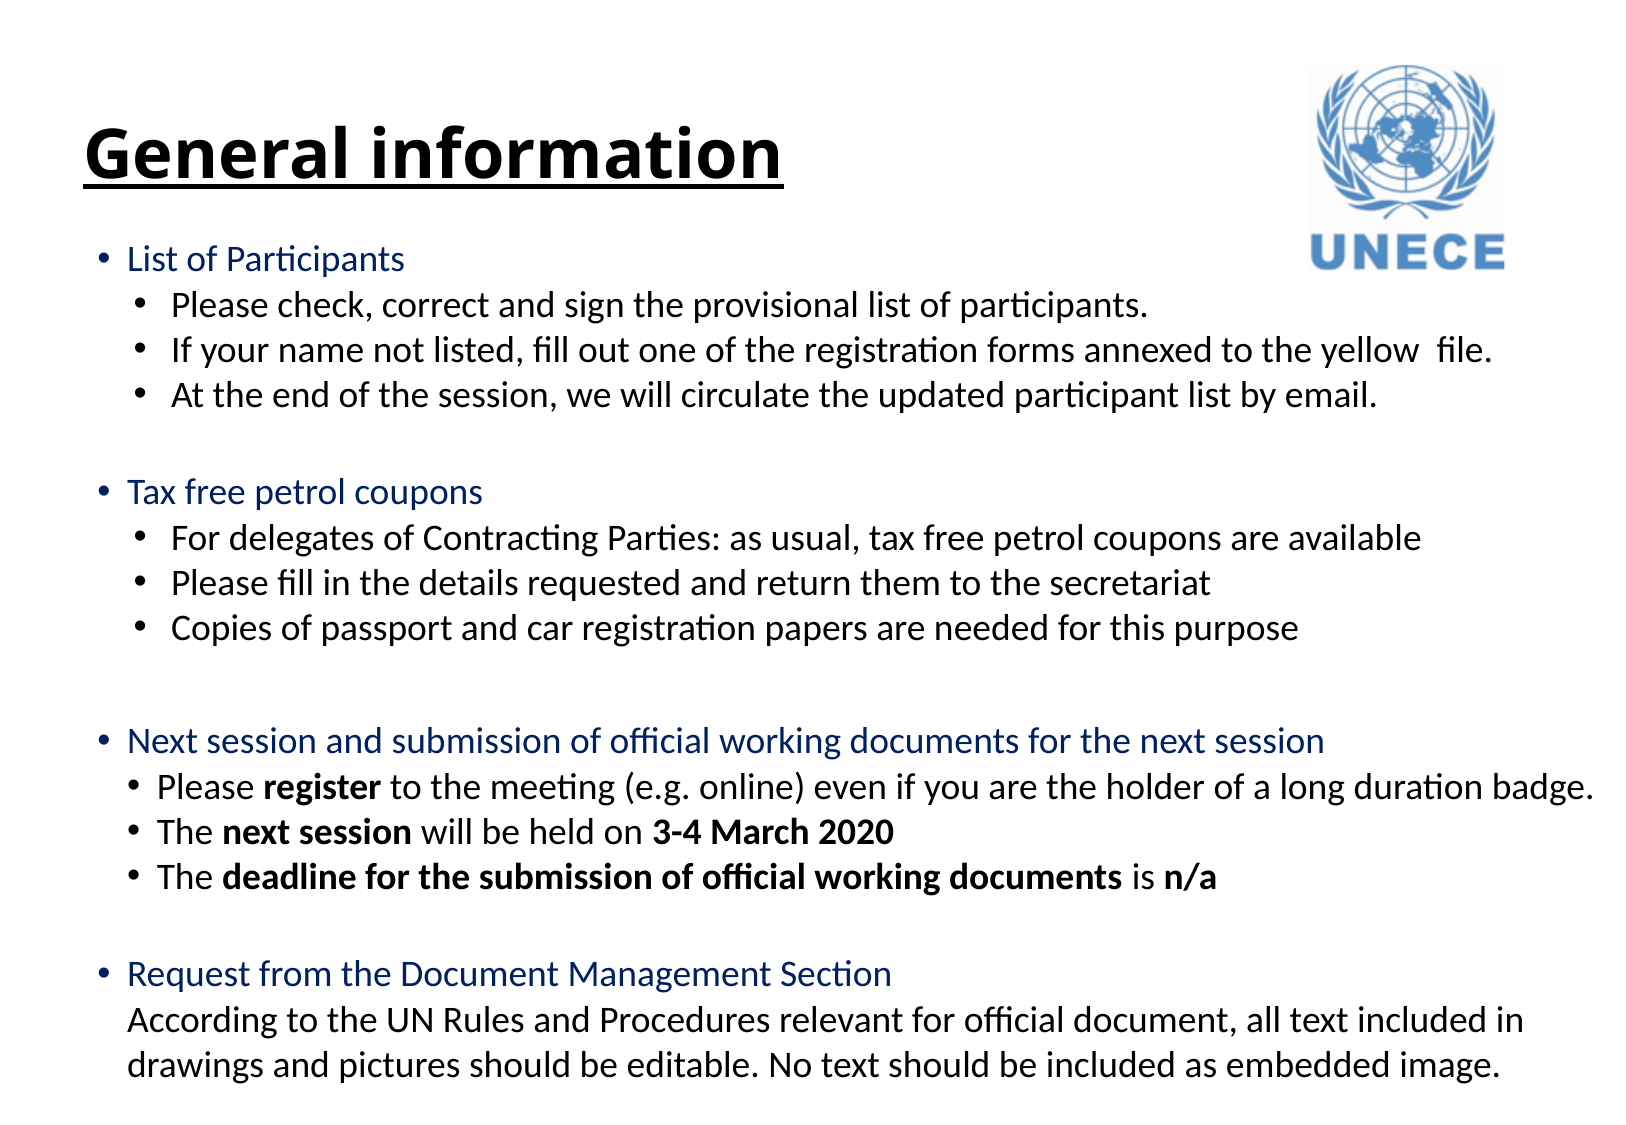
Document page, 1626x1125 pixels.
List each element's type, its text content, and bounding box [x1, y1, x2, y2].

picture [1427, 56, 1514, 231]
list List of Participants Please check, correct and sign the provisional list of participants. If your name not listed, fill out one of the registration forms annexed to the yellow file. At the end of the session, we will circulate the updated participant list by email. Tax free petrol coupons For delegates of Contracting Parties: as usual, tax free petrol coupons are available Please fill in the details requested and return them to the secretariat Copies of passport and car registration papers are needed for this purpose Next session and submission of official working documents for the next session Please register to the meeting (e.g. online) even if you are the holder of a long duration badge. The next session will be held on 3-4 March 2020 The deadline for the submission of official working documents is n/a Request from the Document Management Section According to the UN Rules and Procedures relevant for official document, all text included in drawings and pictures should be editable. No text should be included as embedded image. [68, 231, 1625, 1083]
title General information [68, 56, 1427, 231]
